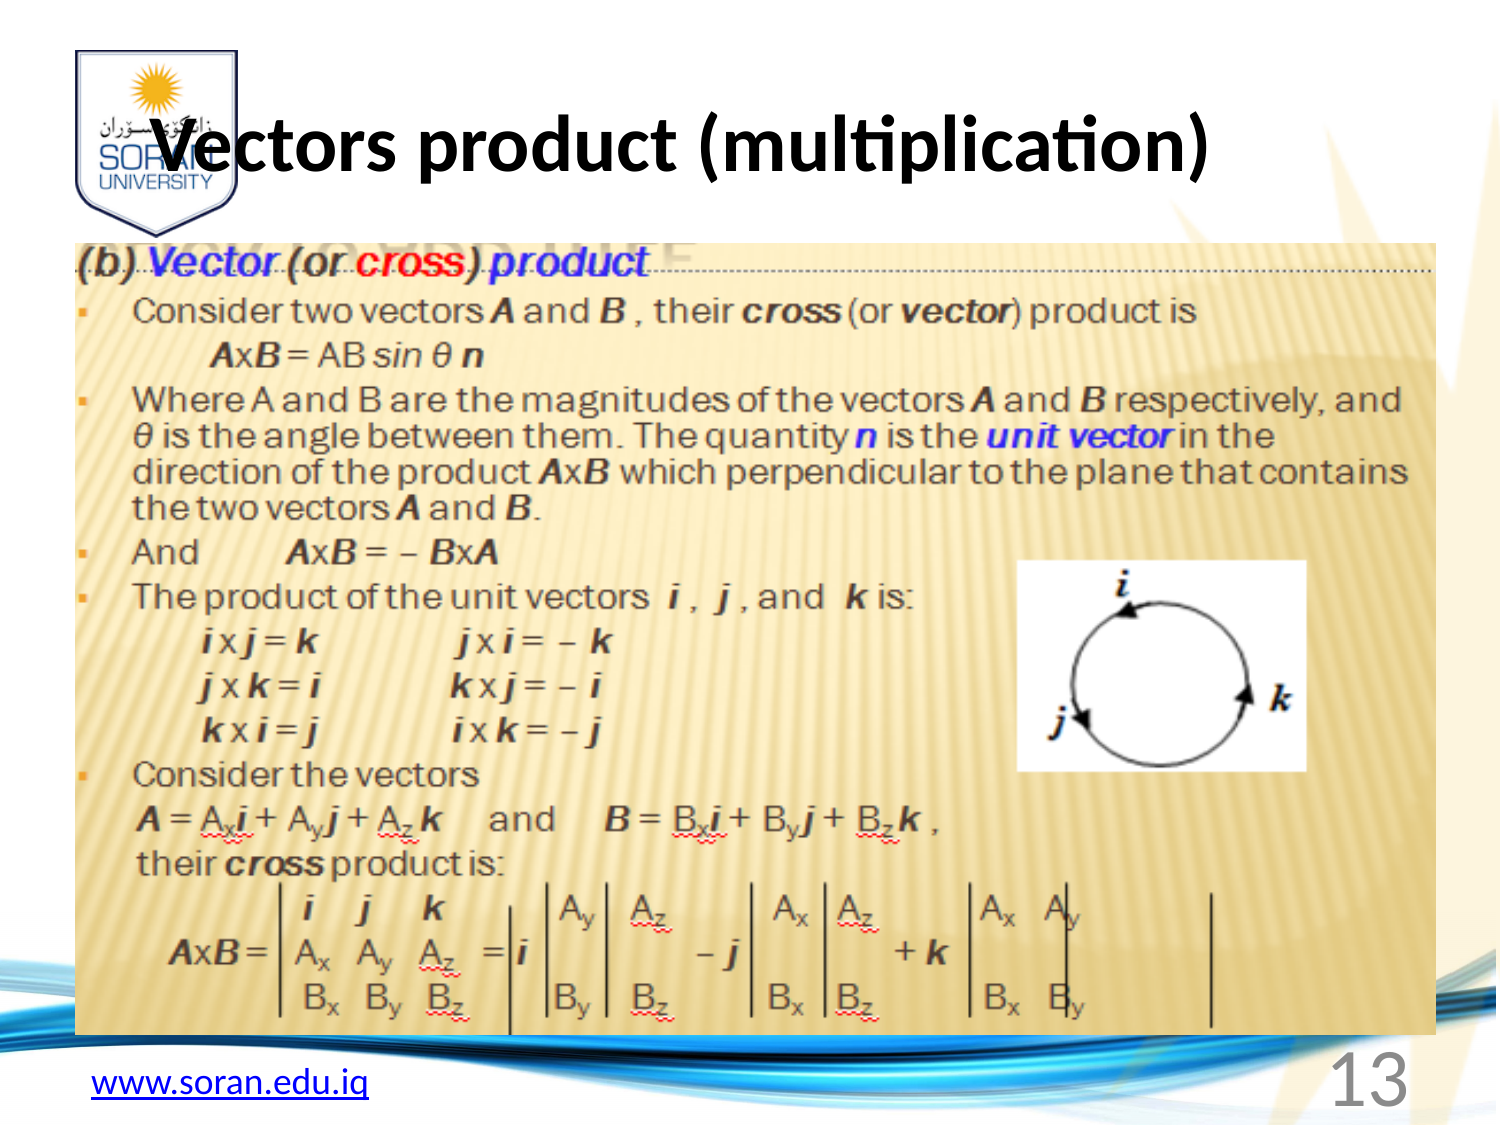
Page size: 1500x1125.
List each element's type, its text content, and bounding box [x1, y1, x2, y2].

picture [75, 233, 238, 238]
title Vectors product (multiplication) [75, 45, 1425, 233]
picture [0, 99, 1500, 1125]
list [74, 243, 1436, 1036]
slide_number 13 [1074, 1044, 1425, 1103]
